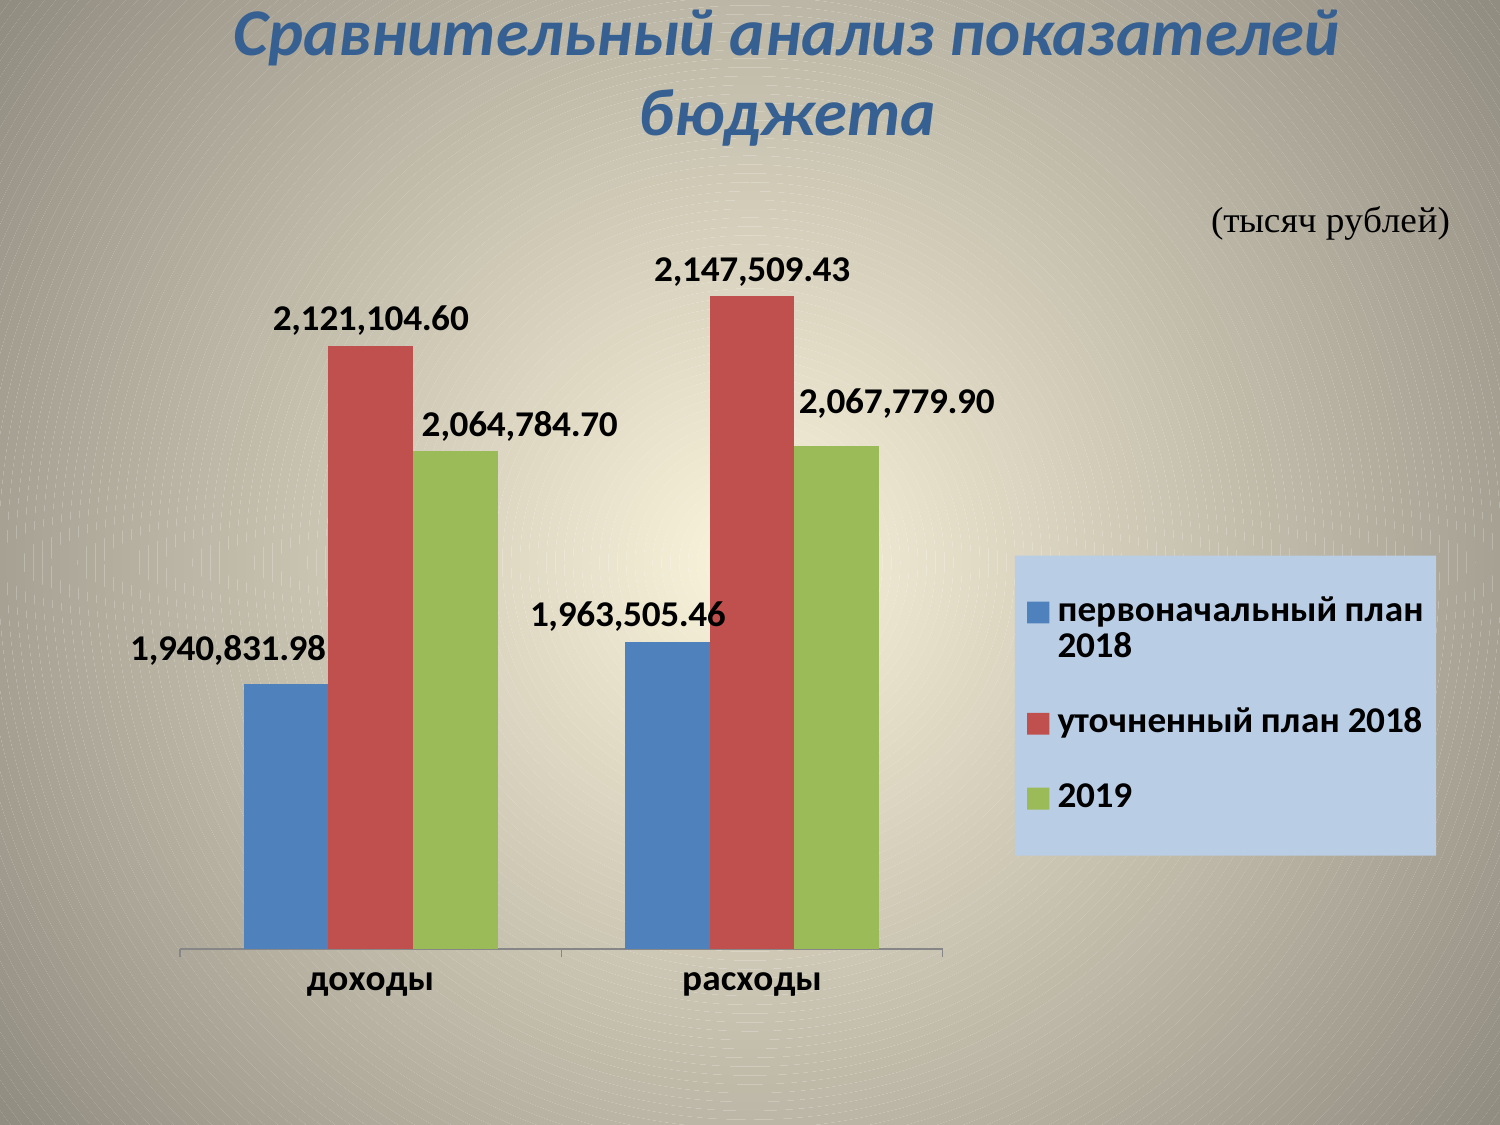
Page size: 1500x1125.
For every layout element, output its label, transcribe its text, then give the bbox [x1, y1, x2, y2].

title Сравнительный анализ показателей бюджета [75, 0, 1500, 138]
chart [0, 172, 1448, 1000]
